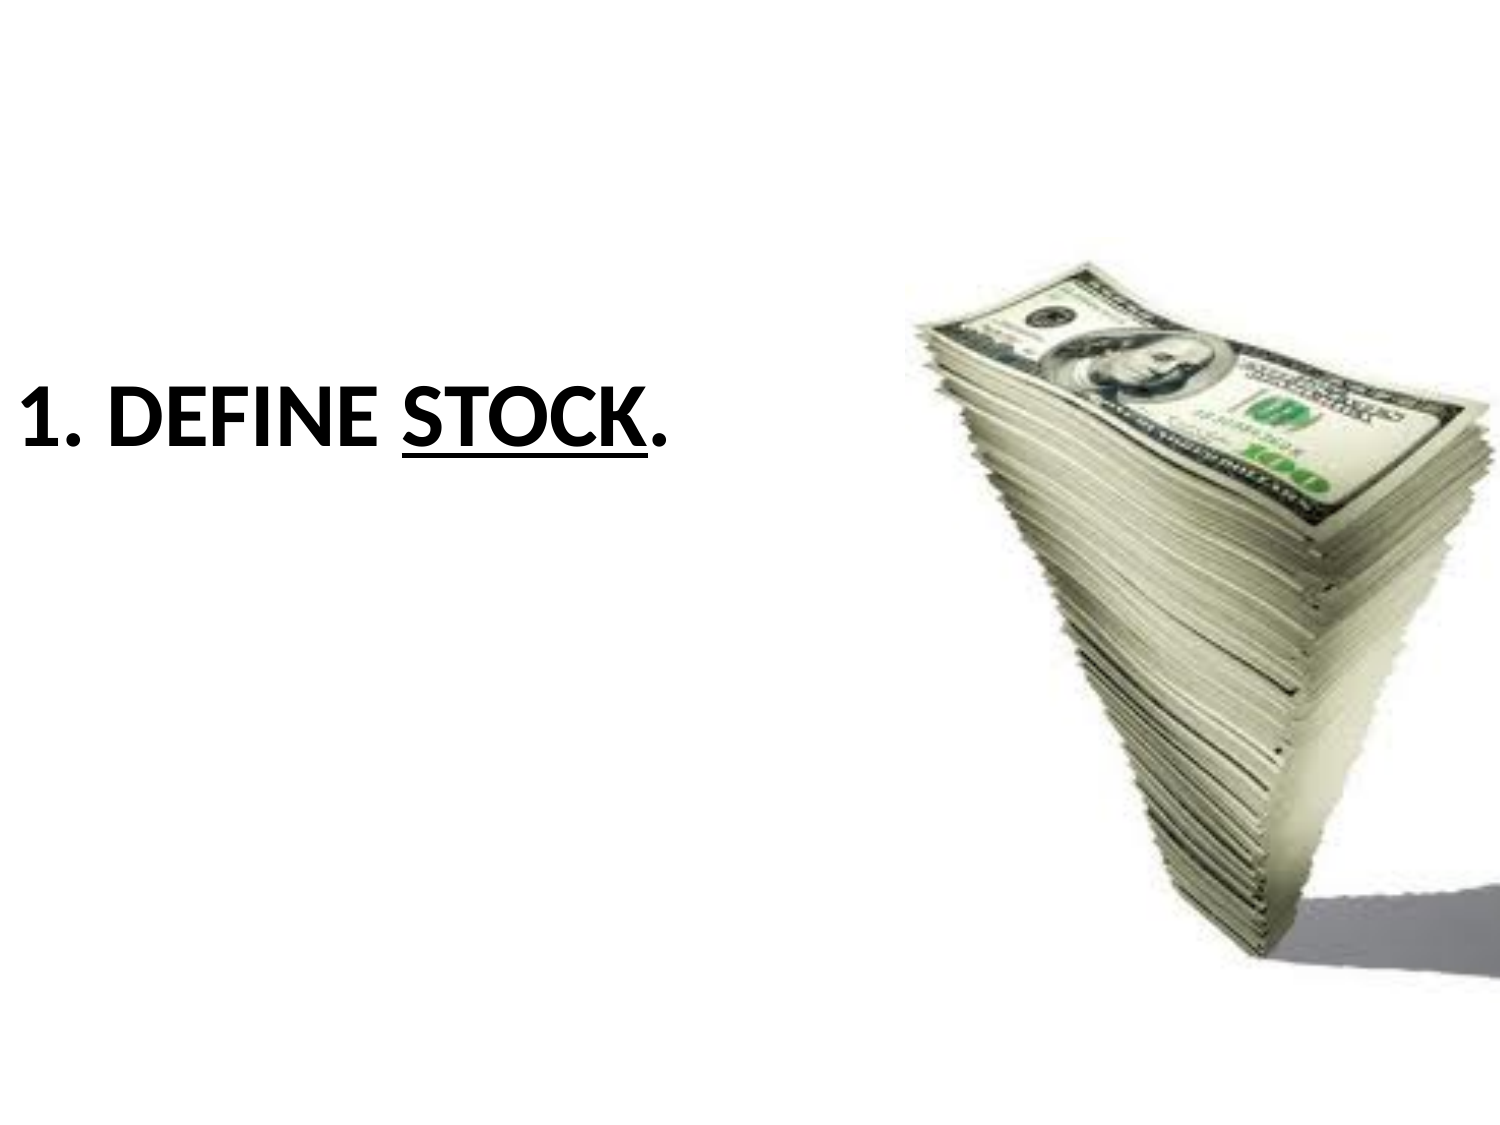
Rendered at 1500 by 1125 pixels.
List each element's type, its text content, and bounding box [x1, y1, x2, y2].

picture [904, 237, 1500, 1003]
title 1. DEFINE STOCK. [0, 24, 925, 1125]
